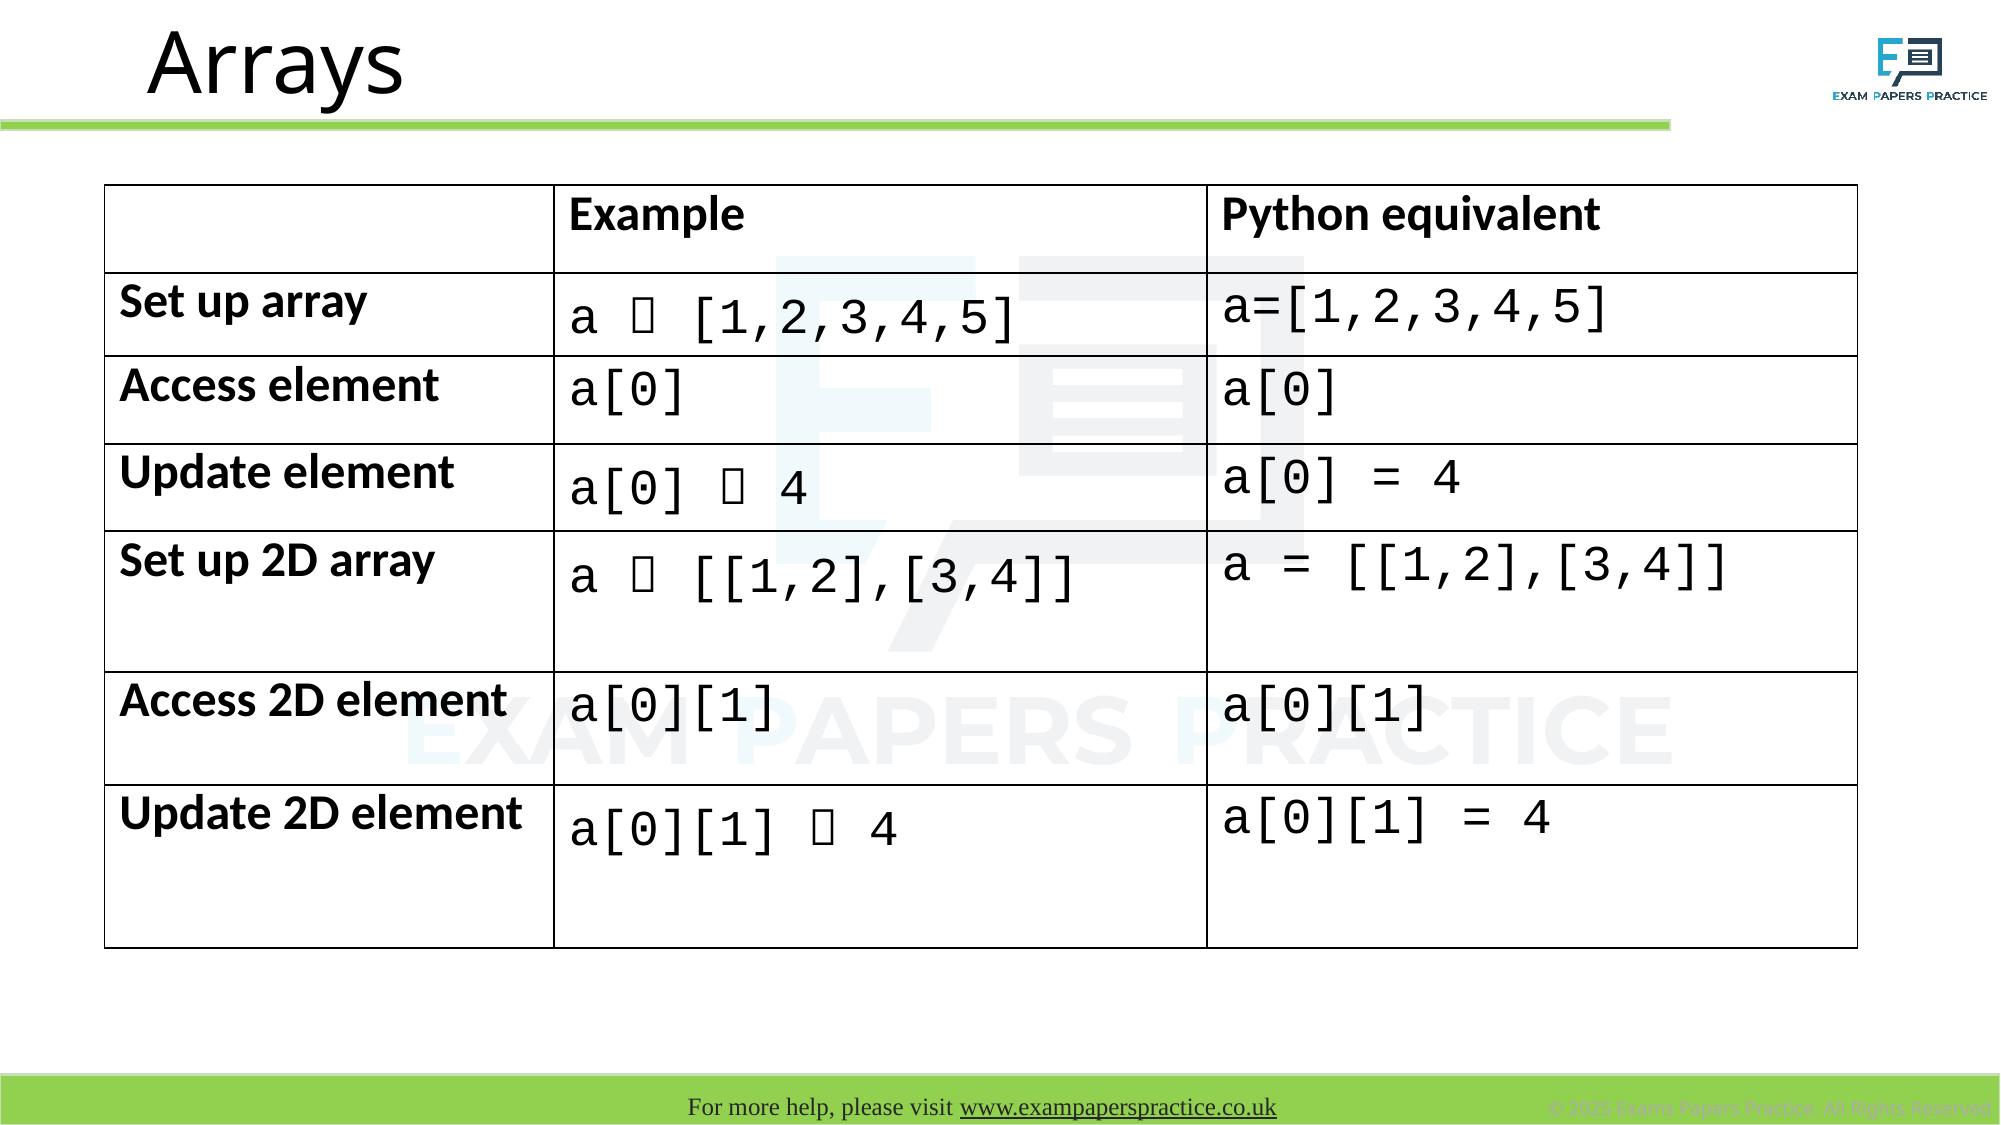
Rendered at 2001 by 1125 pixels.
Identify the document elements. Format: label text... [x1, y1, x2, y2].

table_header Example [555, 186, 1206, 272]
table_cell Access element [105, 357, 553, 443]
table_cell Access 2D element [105, 673, 553, 784]
table_cell a  [1,2,3,4,5] [555, 274, 1206, 355]
table_cell a[0] = 4 [1208, 445, 1857, 530]
table_cell a[0][1]  4 [555, 786, 1206, 947]
table_cell a[0] [1208, 357, 1857, 443]
table_cell Update 2D element [105, 786, 553, 947]
table_cell Set up 2D array [105, 532, 553, 671]
table_cell a[0][1] = 4 [1208, 786, 1857, 947]
table_cell a[0][1] [555, 673, 1206, 784]
table_cell Update element [105, 445, 553, 530]
table_header Python equivalent [1208, 186, 1857, 272]
table_header [105, 186, 553, 272]
table_cell a[0] [555, 357, 1206, 443]
table_cell a  [[1,2],[3,4]] [555, 532, 1206, 671]
table_cell Set up array [105, 274, 553, 355]
table_cell a=[1,2,3,4,5] [1208, 274, 1857, 355]
table_cell a[0]  4 [555, 445, 1206, 530]
table_cell a = [[1,2],[3,4]] [1208, 532, 1857, 671]
title Arrays [132, 11, 1858, 121]
table_cell a[0][1] [1208, 673, 1857, 784]
